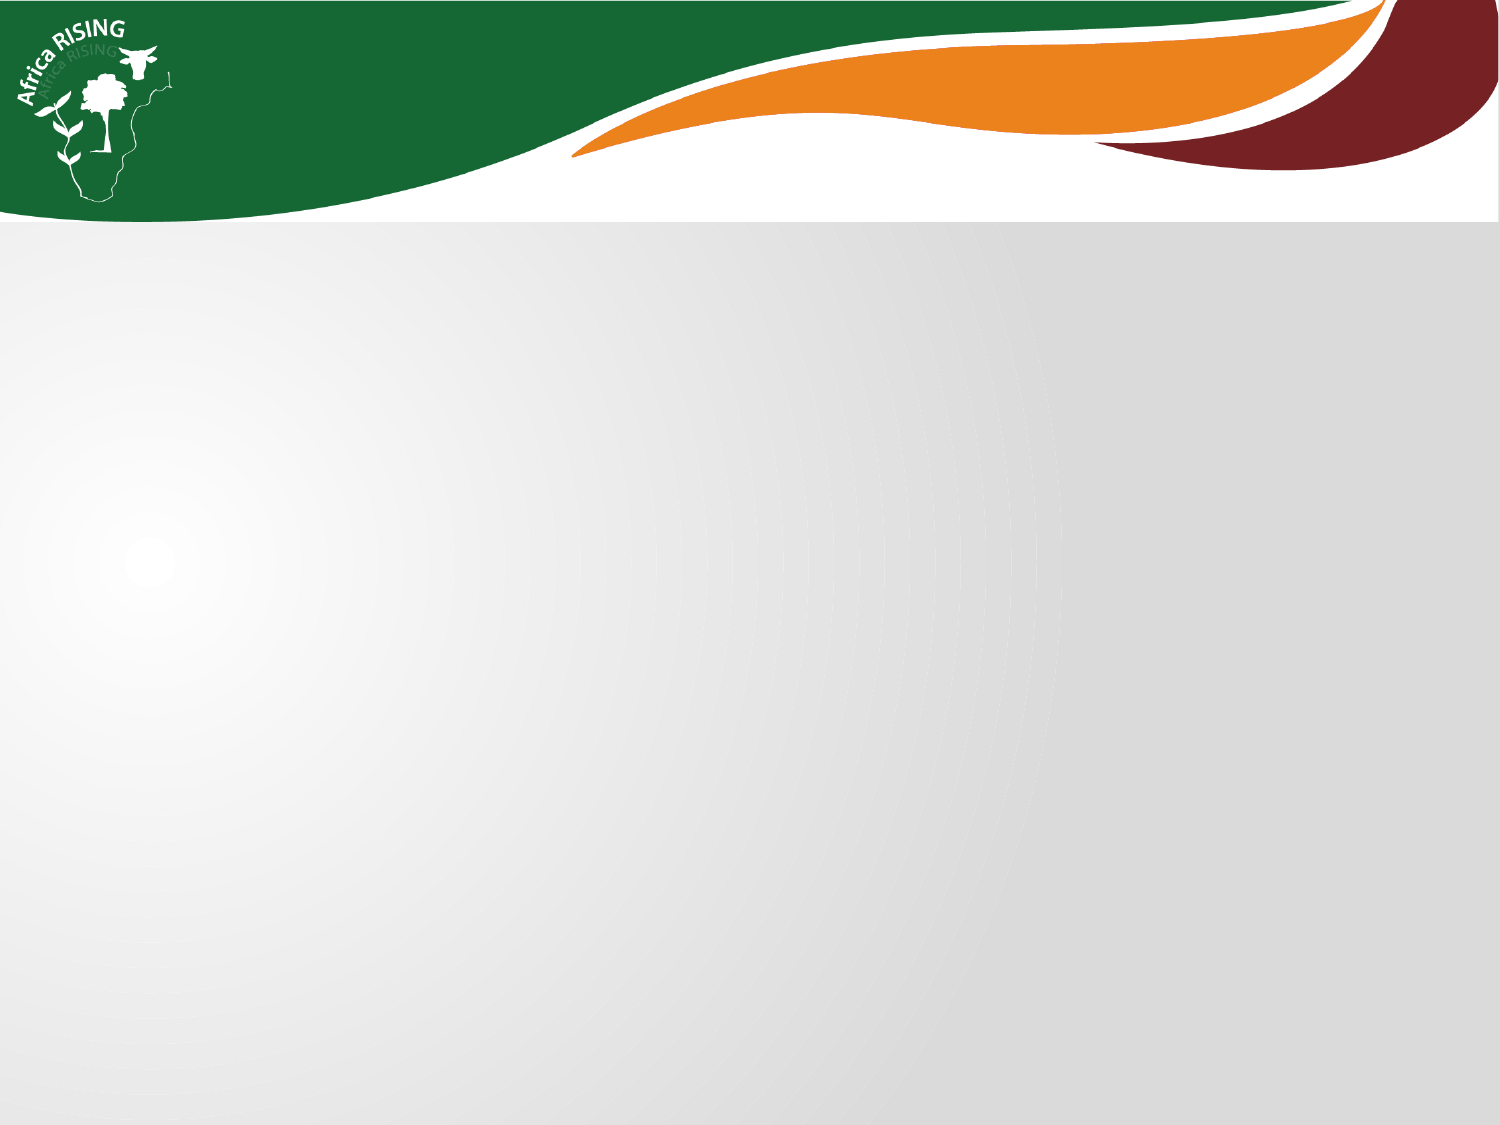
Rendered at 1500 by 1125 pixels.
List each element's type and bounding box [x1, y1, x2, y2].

picture [0, 0, 1499, 222]
